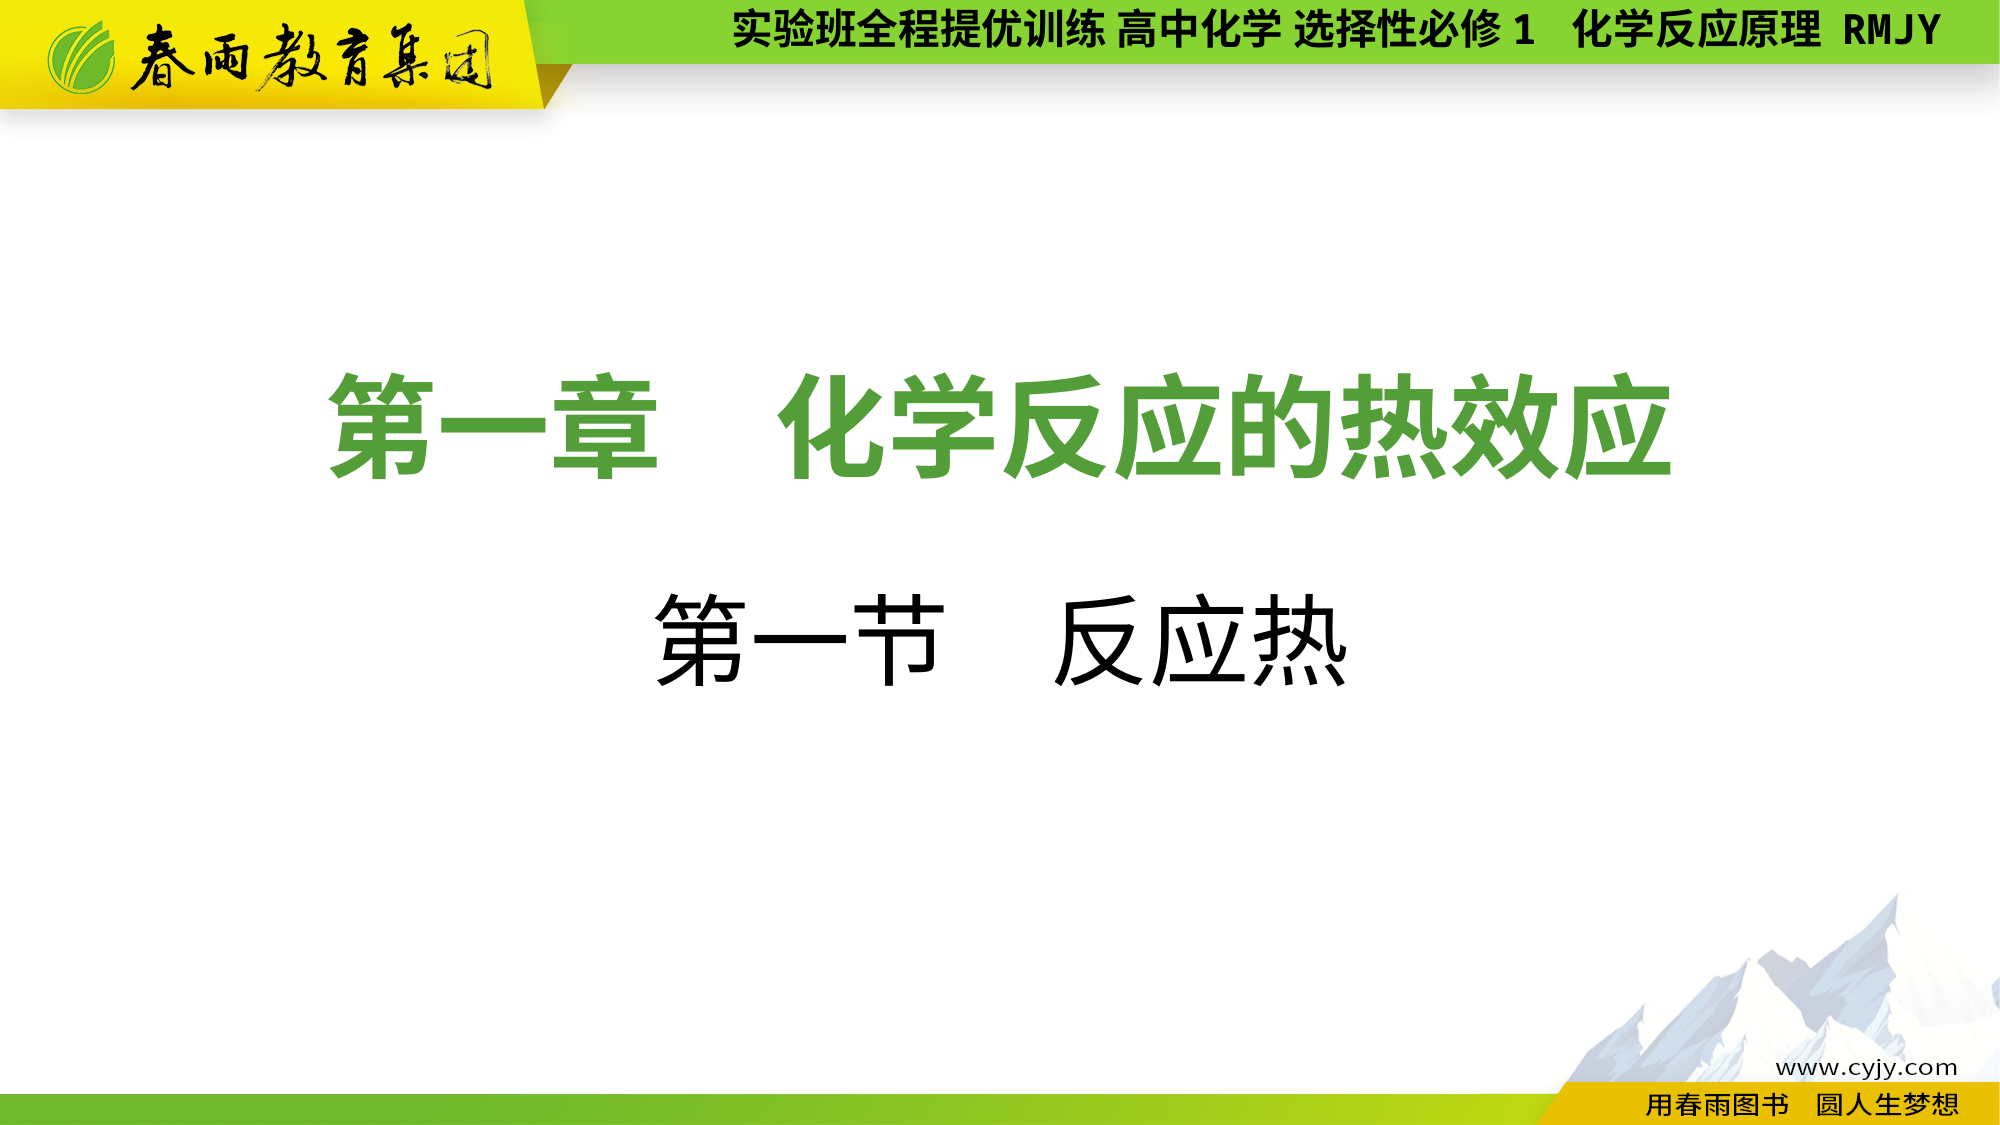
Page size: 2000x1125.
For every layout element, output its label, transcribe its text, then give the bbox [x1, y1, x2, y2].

picture [0, 0, 2000, 1125]
text_box 第一节 反应热 [54, 511, 1946, 706]
text_box 第一章 化学反应的热效应 [54, 282, 1946, 500]
